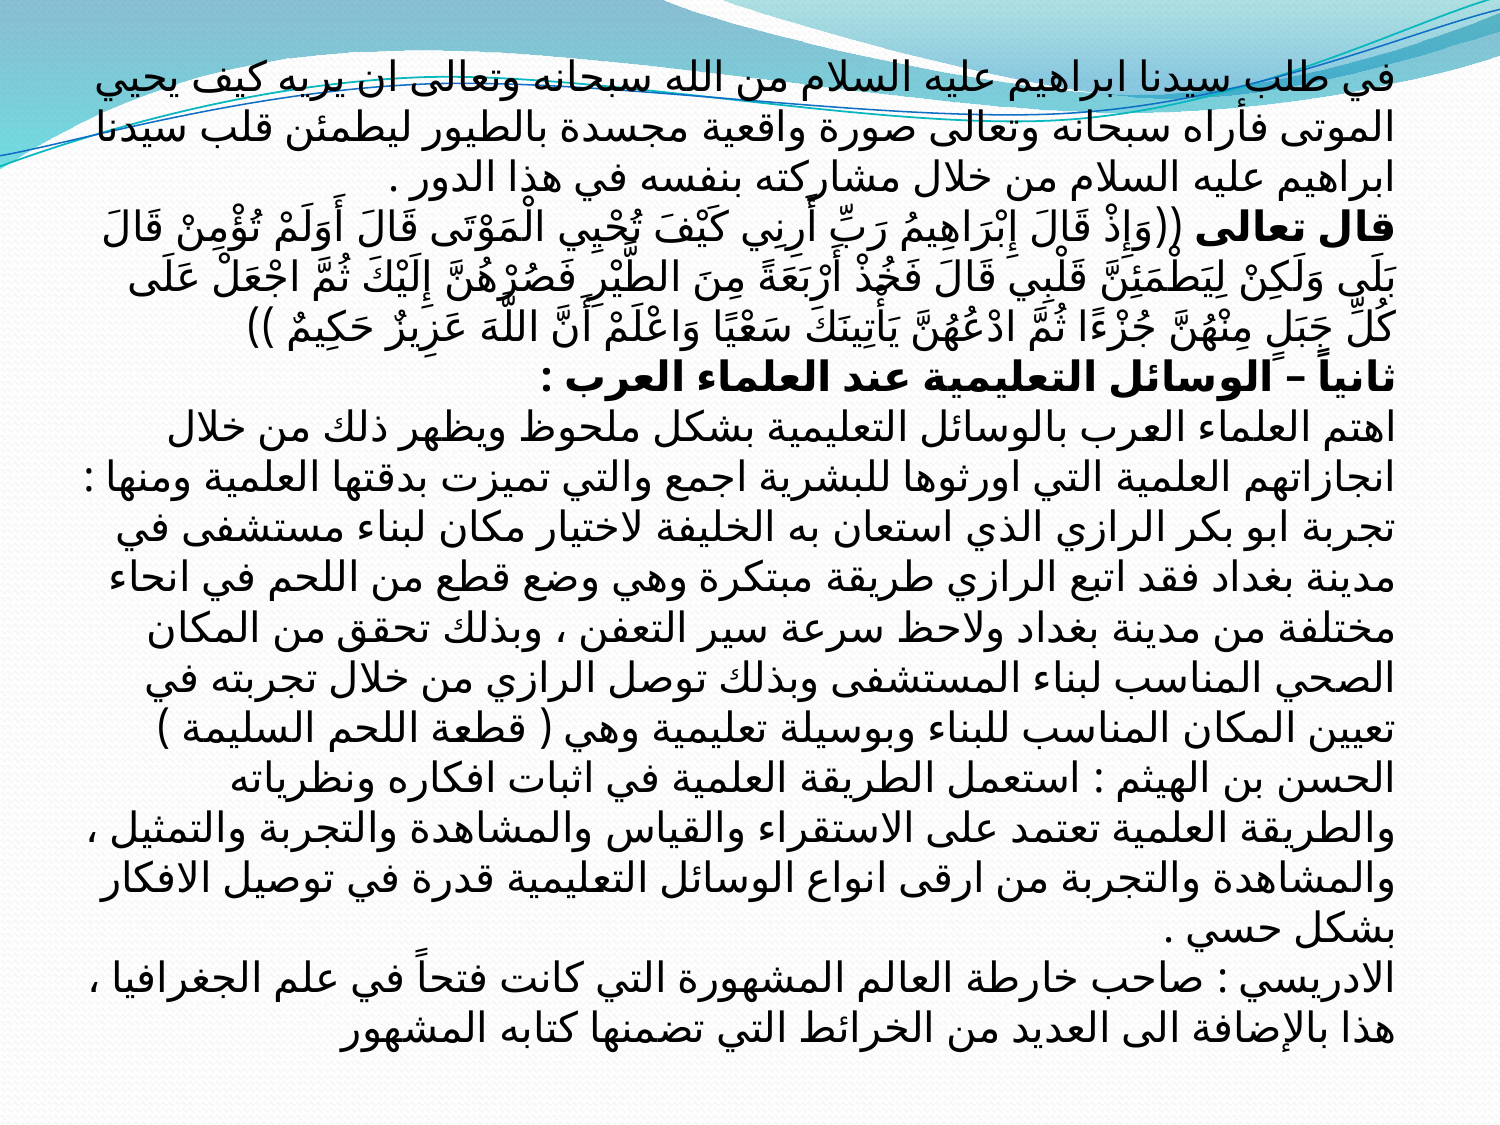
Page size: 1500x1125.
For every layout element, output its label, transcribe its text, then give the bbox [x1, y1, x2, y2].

text_box في طلب سيدنا ابراهيم عليه السلام من الله سبحانه وتعالى ان يريه كيف يحيي الموتى فأراه سبحانه وتعالى صورة واقعية مجسدة بالطيور ليطمئن قلب سيدنا ابراهيم عليه السلام من خلال مشاركته بنفسه في هذا الدور . قال تعالى ((وَإِذْ قَالَ إِبْرَاهِيمُ رَبِّ أَرِنِي كَيْفَ تُحْيِي الْمَوْتَى قَالَ أَوَلَمْ تُؤْمِنْ قَالَ بَلَى وَلَكِنْ لِيَطْمَئِنَّ قَلْبِي قَالَ فَخُذْ أَرْبَعَةً مِنَ الطَّيْرِ فَصُرْهُنَّ إِلَيْكَ ثُمَّ اجْعَلْ عَلَى كُلِّ جَبَلٍ مِنْهُنَّ جُزْءًا ثُمَّ ادْعُهُنَّ يَأْتِينَكَ سَعْيًا وَاعْلَمْ أَنَّ اللَّهَ عَزِيزٌ حَكِيمٌ )) ثانياً – الوسائل التعليمية عند العلماء العرب : اهتم العلماء العرب بالوسائل التعليمية بشكل ملحوظ ويظهر ذلك من خلال انجازاتهم العلمية التي اورثوها للبشرية اجمع والتي تميزت بدقتها العلمية ومنها : تجربة ابو بكر الرازي الذي استعان به الخليفة لاختيار مكان لبناء مستشفى في مدينة بغداد فقد اتبع الرازي طريقة مبتكرة وهي وضع قطع من اللحم في انحاء مختلفة من مدينة بغداد ولاحظ سرعة سير التعفن ، وبذلك تحقق من المكان الصحي المناسب لبناء المستشفى وبذلك توصل الرازي من خلال تجربته في تعيين المكان المناسب للبناء وبوسيلة تعليمية وهي ( قطعة اللحم السليمة ) الحسن بن الهيثم : استعمل الطريقة العلمية في اثبات افكاره ونظرياته والطريقة العلمية تعتمد على الاستقراء والقياس والمشاهدة والتجربة والتمثيل ، والمشاهدة والتجربة من ارقى انواع الوسائل التعليمية قدرة في توصيل الافكار بشكل حسي . الادريسي : صاحب خارطة العالم المشهورة التي كانت فتحاً في علم الجغرافيا ، هذا بالإضافة الى العديد من الخرائط التي تضمنها كتابه المشهور [64, 42, 1412, 1058]
